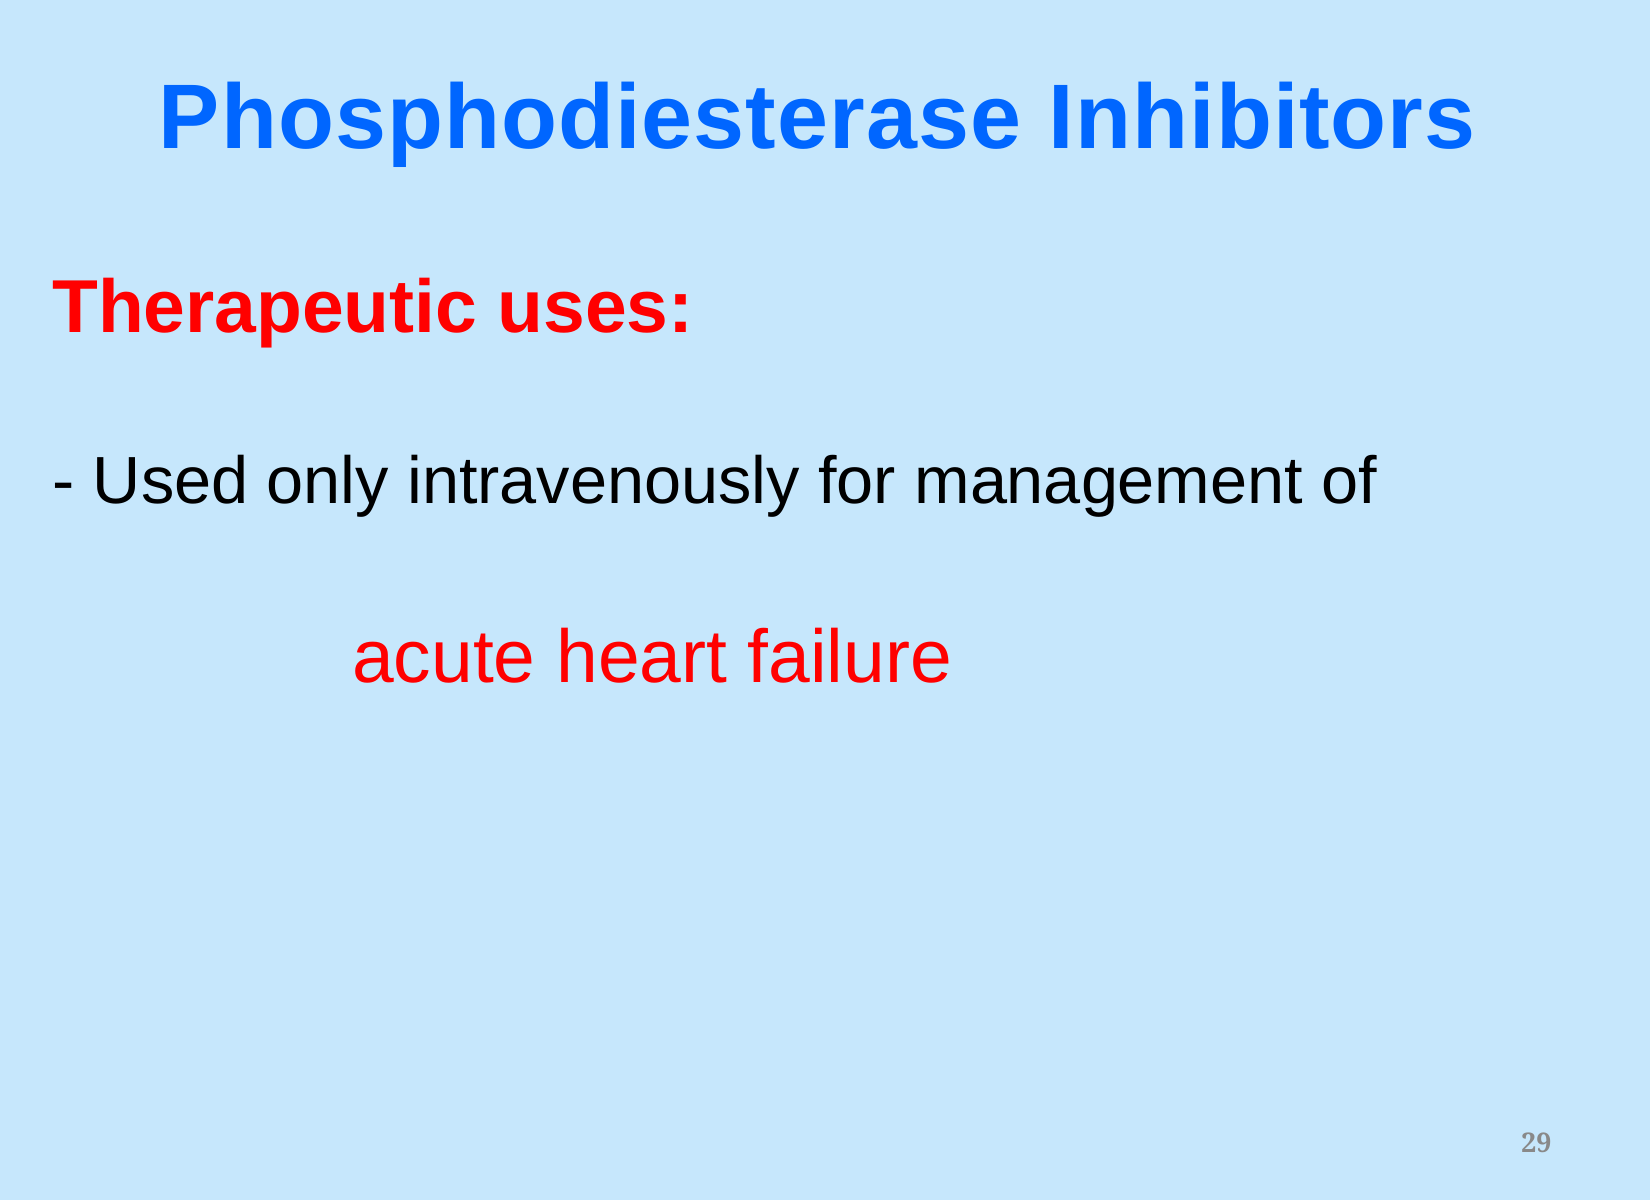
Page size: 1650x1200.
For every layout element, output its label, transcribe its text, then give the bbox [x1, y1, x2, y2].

text_box Phosphodiesterase Inhibitors Therapeutic uses: - Used only intravenously for management of acute heart failure [37, 49, 1600, 985]
slide_number 29 [1182, 1112, 1568, 1176]
